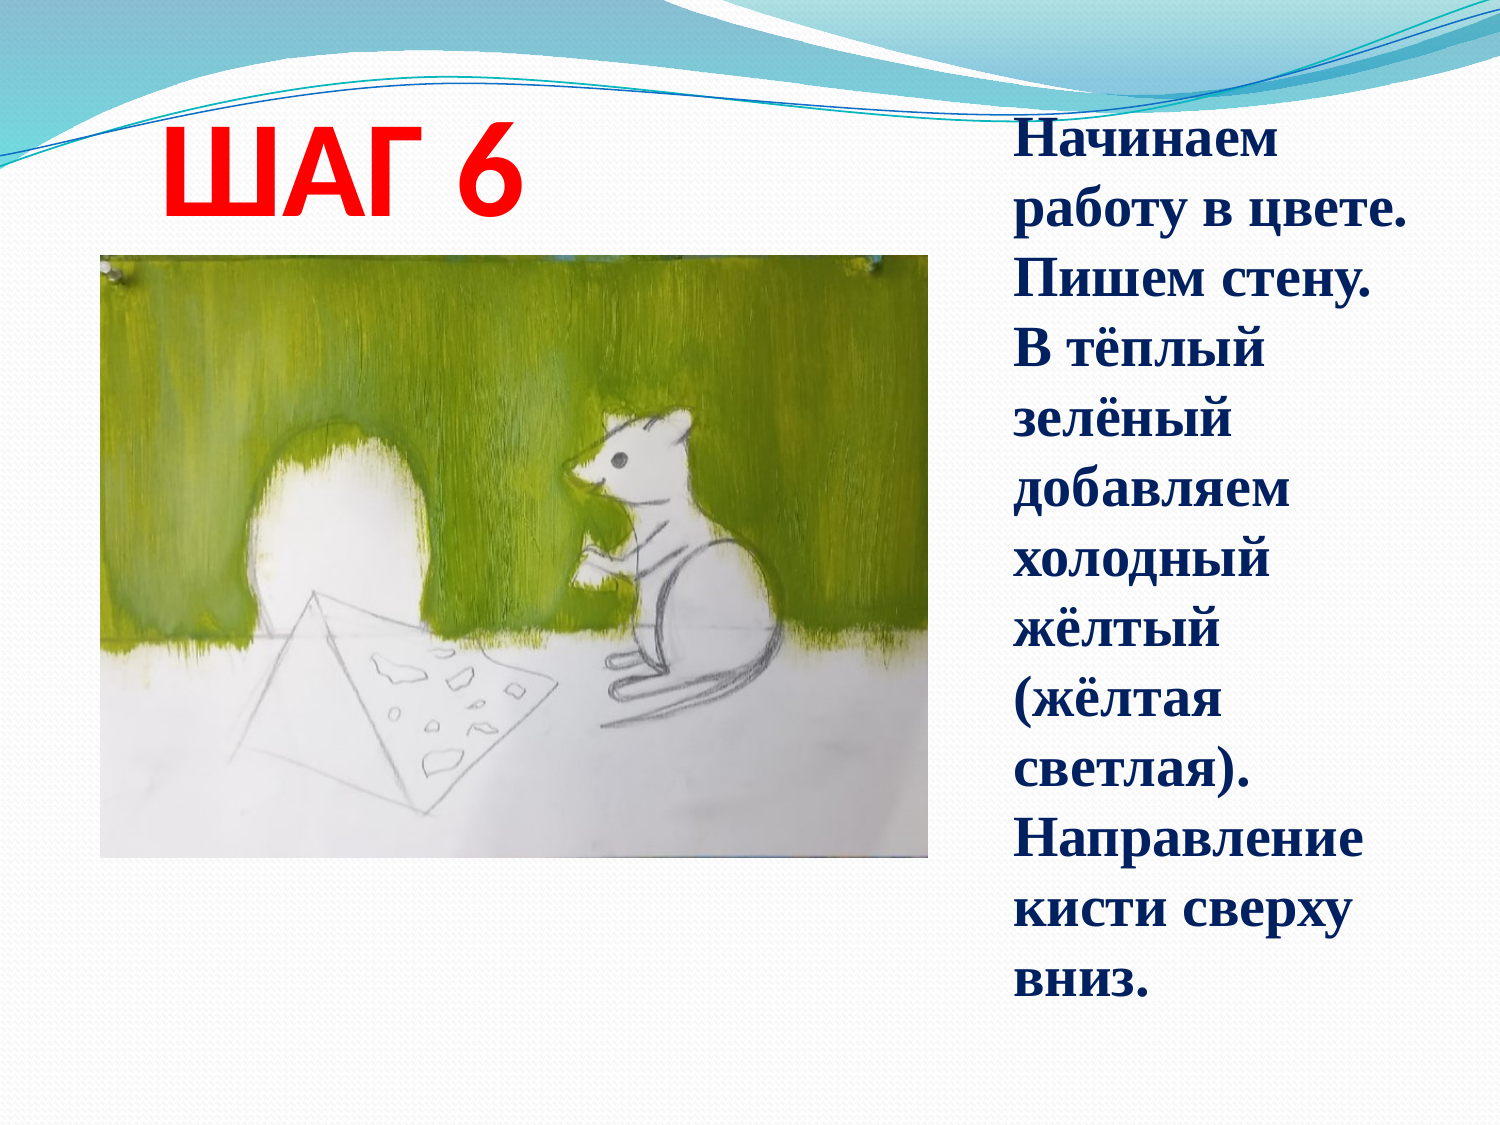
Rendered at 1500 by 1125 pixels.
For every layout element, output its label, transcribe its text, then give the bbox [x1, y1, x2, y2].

text_box Начинаем работу в цвете. Пишем стену. В тёплый зелёный добавляем холодный жёлтый (жёлтая светлая). Направление кисти сверху вниз. [998, 91, 1471, 1016]
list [100, 255, 928, 858]
title ШАГ 6 [159, 54, 1425, 244]
